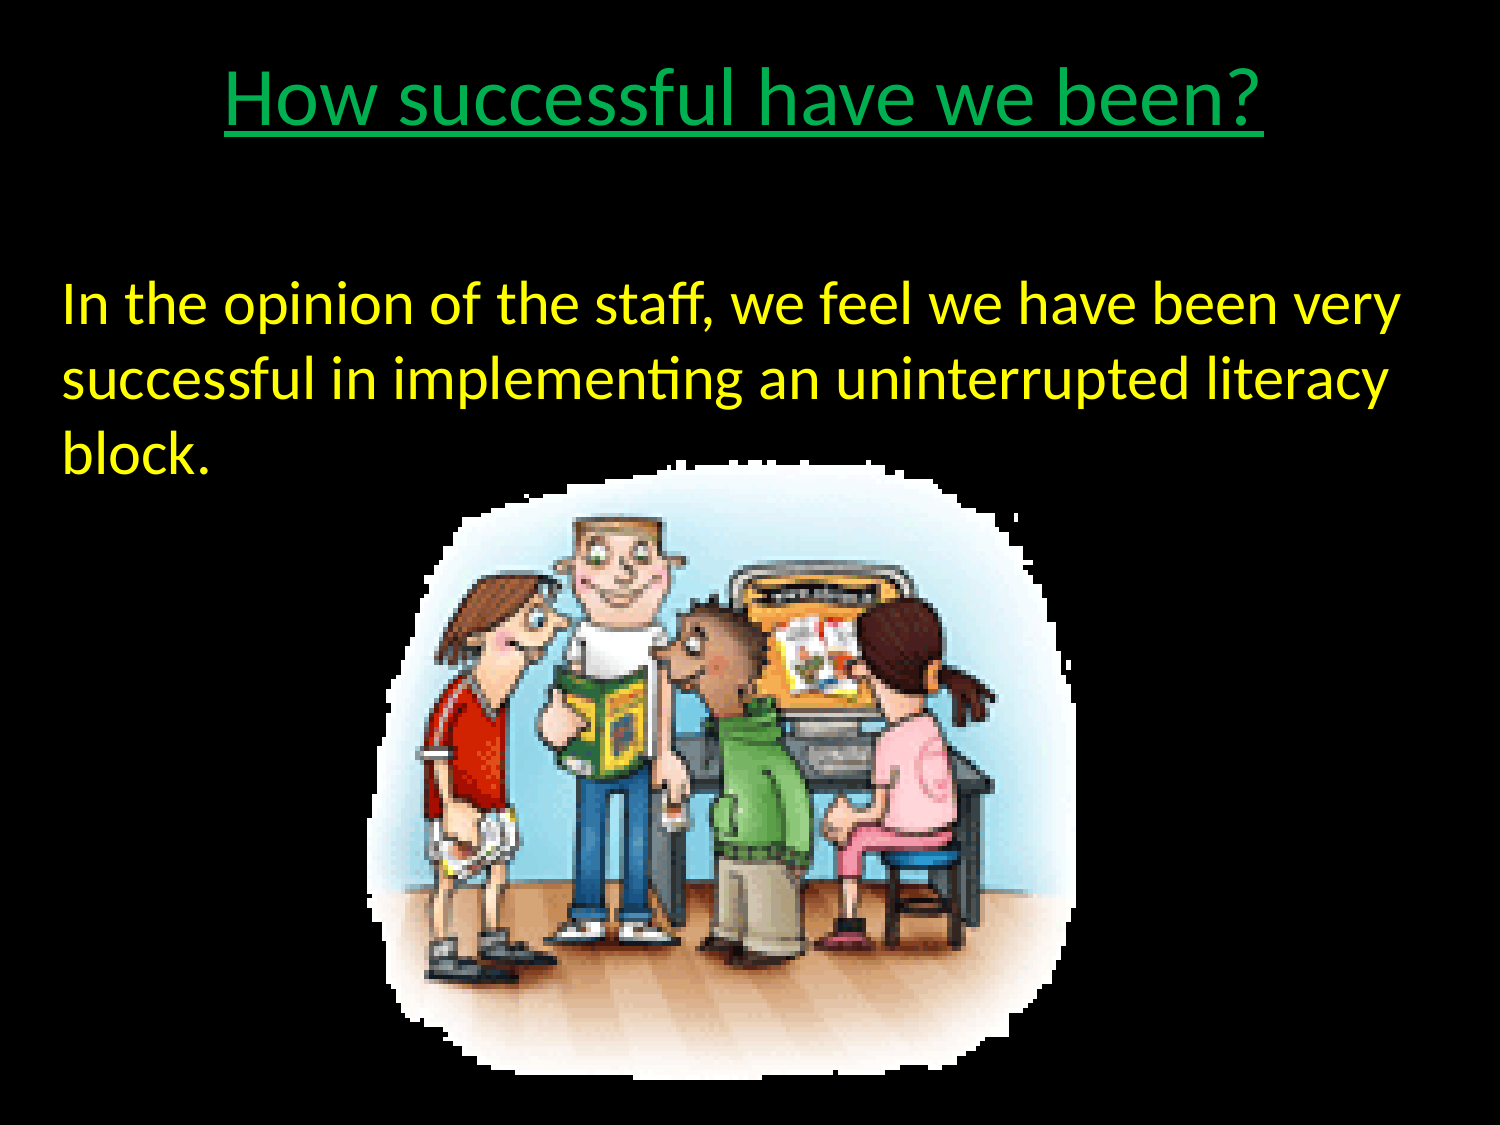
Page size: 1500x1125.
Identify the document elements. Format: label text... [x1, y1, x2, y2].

picture [363, 456, 1077, 1080]
text_box How successful have we been? In the opinion of the staff, we feel we have been very successful in implementing an uninterrupted literacy block. [46, 35, 1442, 495]
